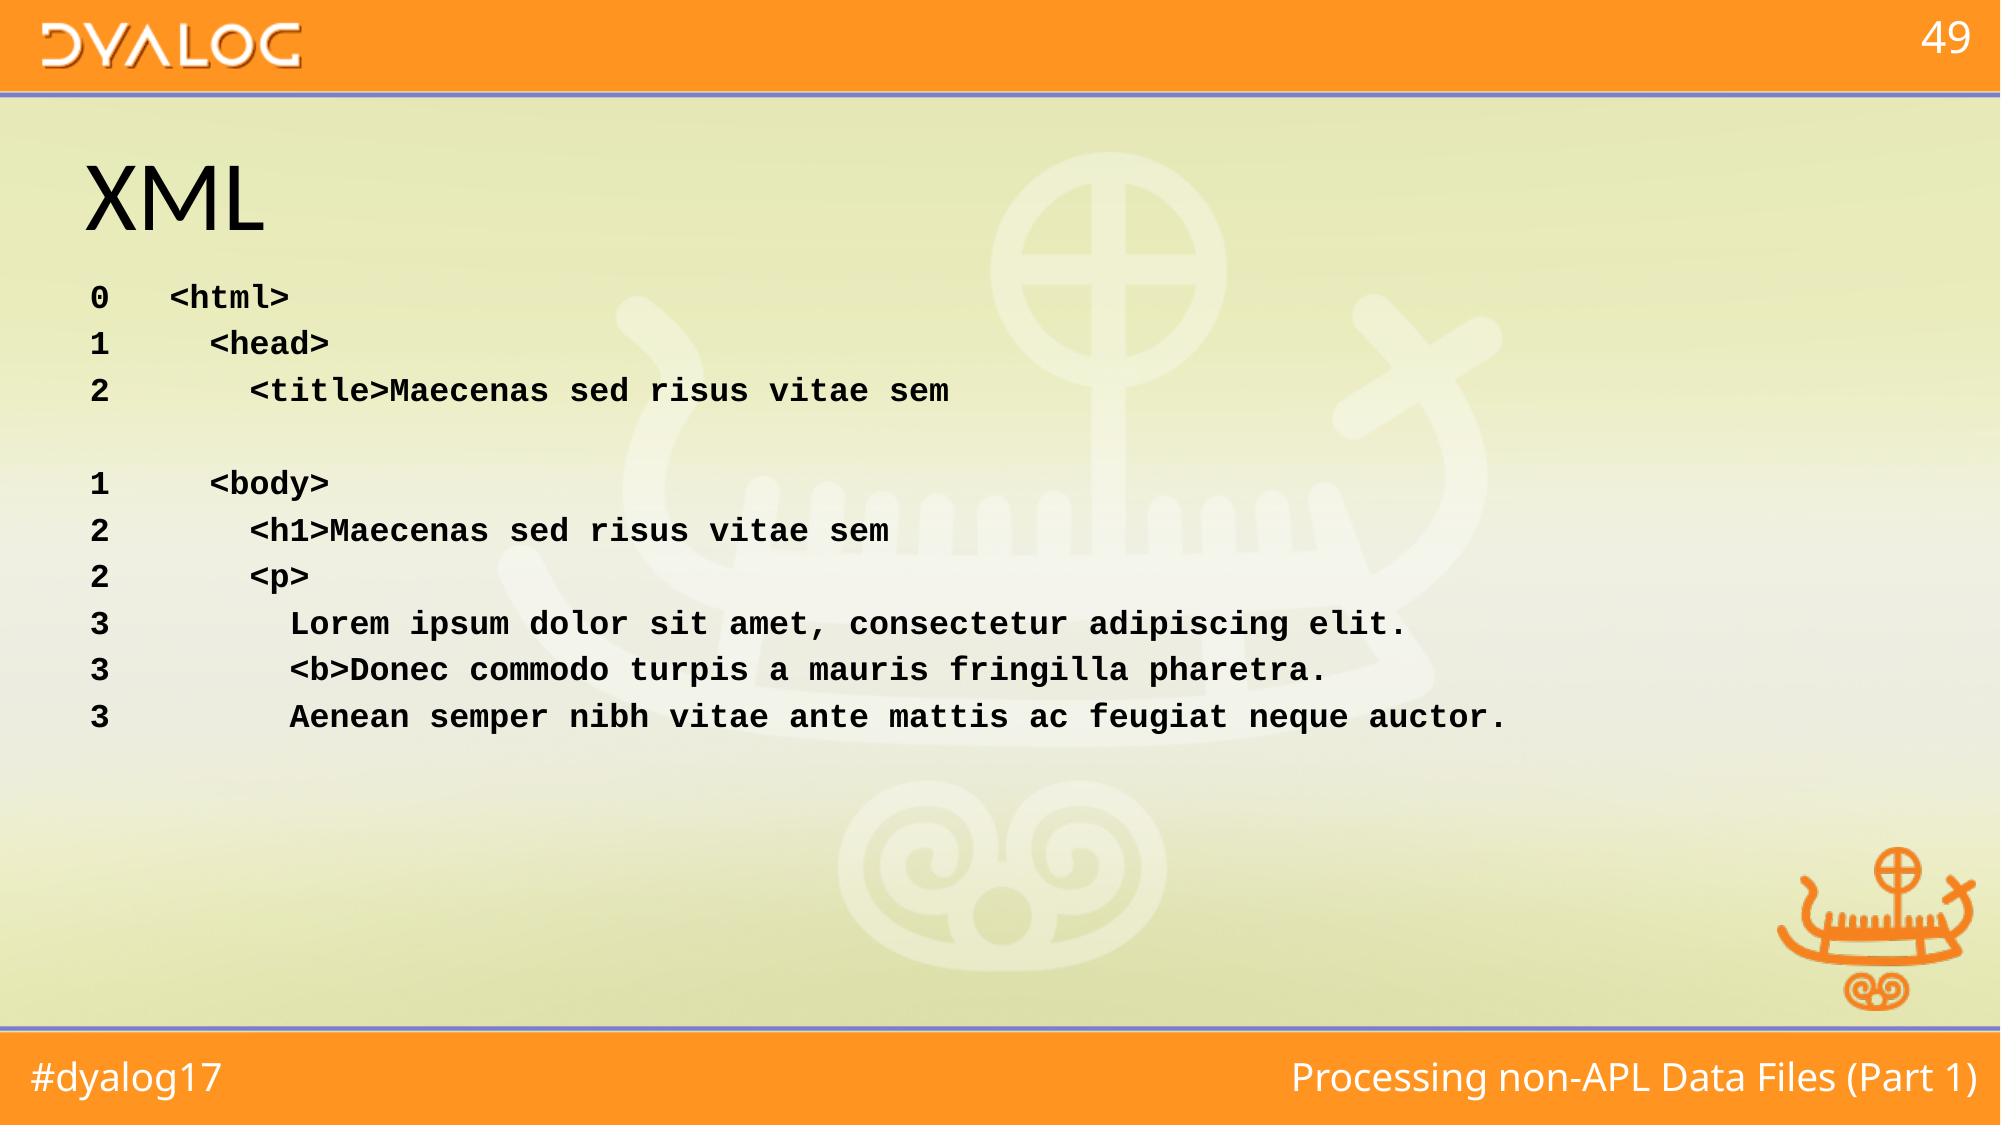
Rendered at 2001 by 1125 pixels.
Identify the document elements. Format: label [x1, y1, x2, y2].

list [74, 267, 1556, 1011]
picture [0, 0, 2001, 1125]
title [70, 125, 1900, 256]
